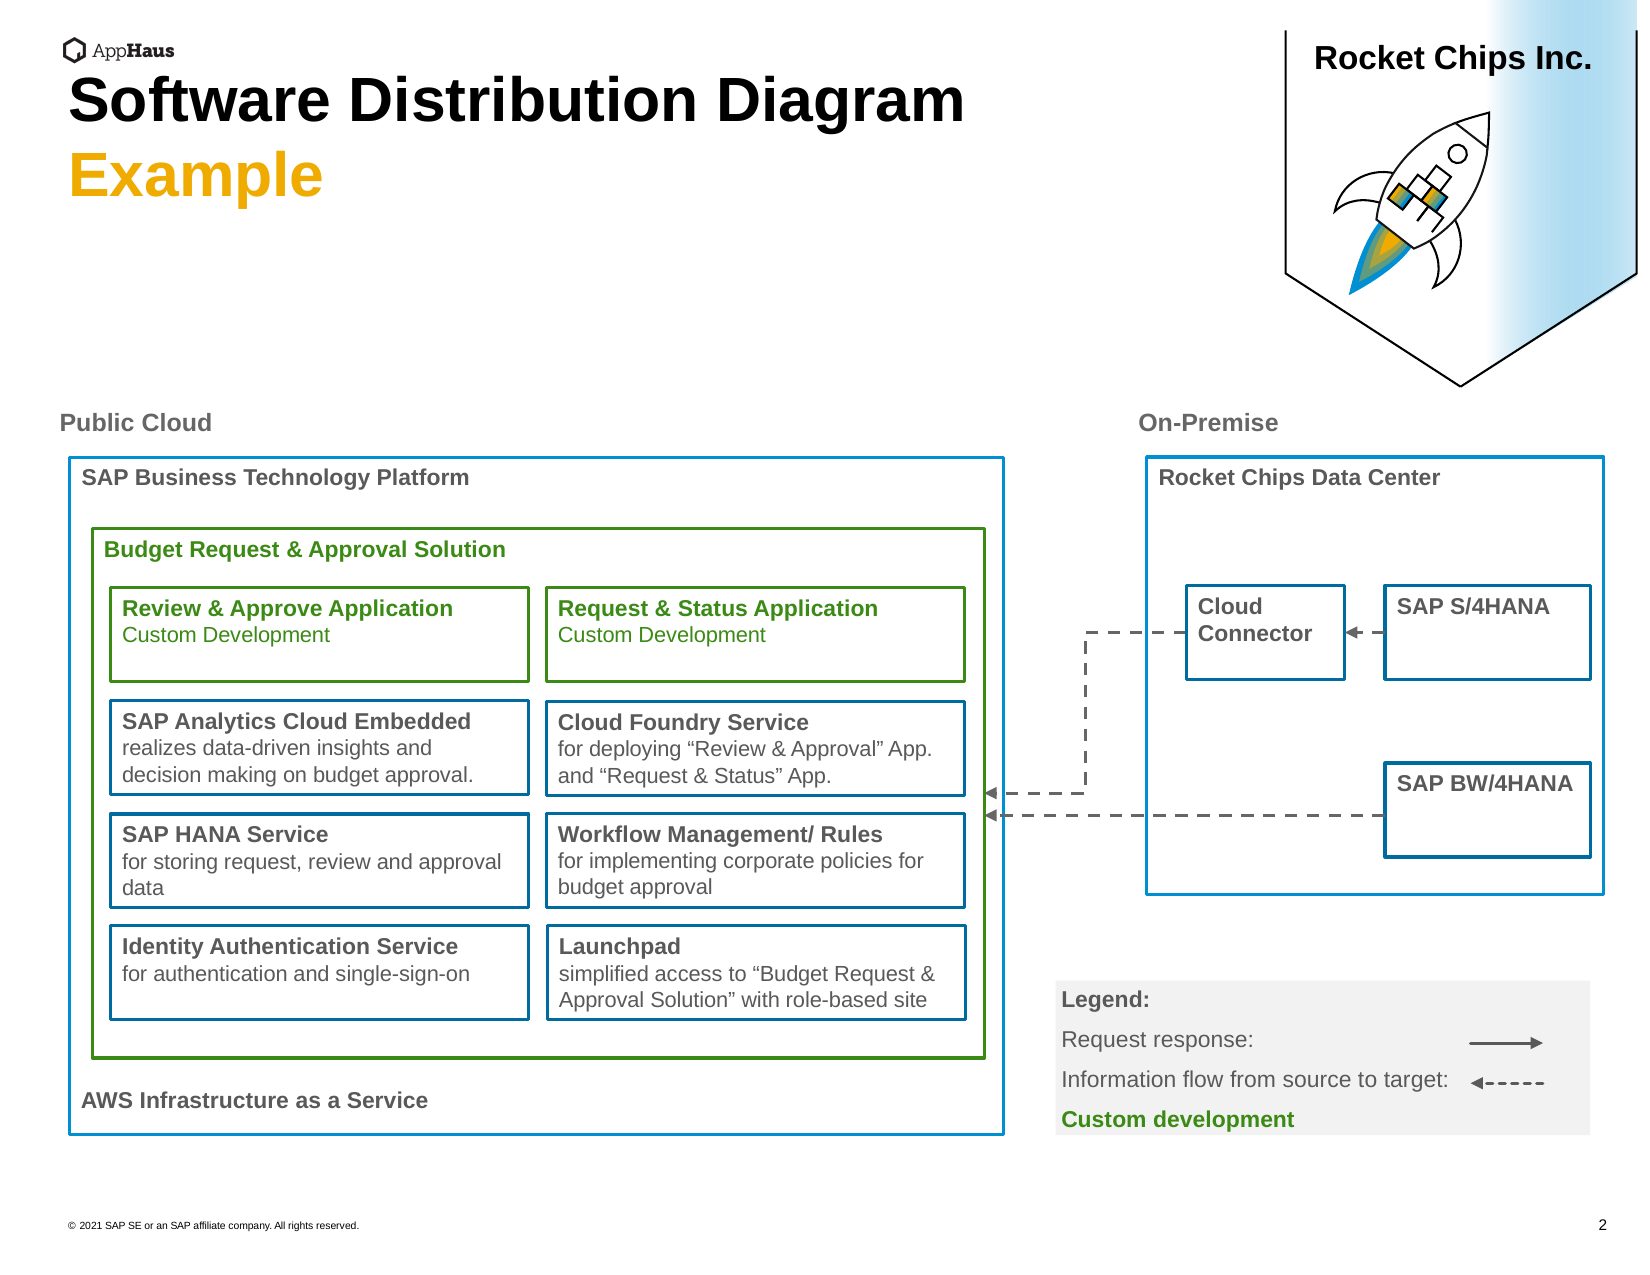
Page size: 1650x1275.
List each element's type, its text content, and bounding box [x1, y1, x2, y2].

picture [52, 31, 257, 76]
text_box Software Distribution Diagram Example [68, 59, 1074, 210]
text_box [1275, 0, 1650, 387]
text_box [67, 405, 1605, 1136]
